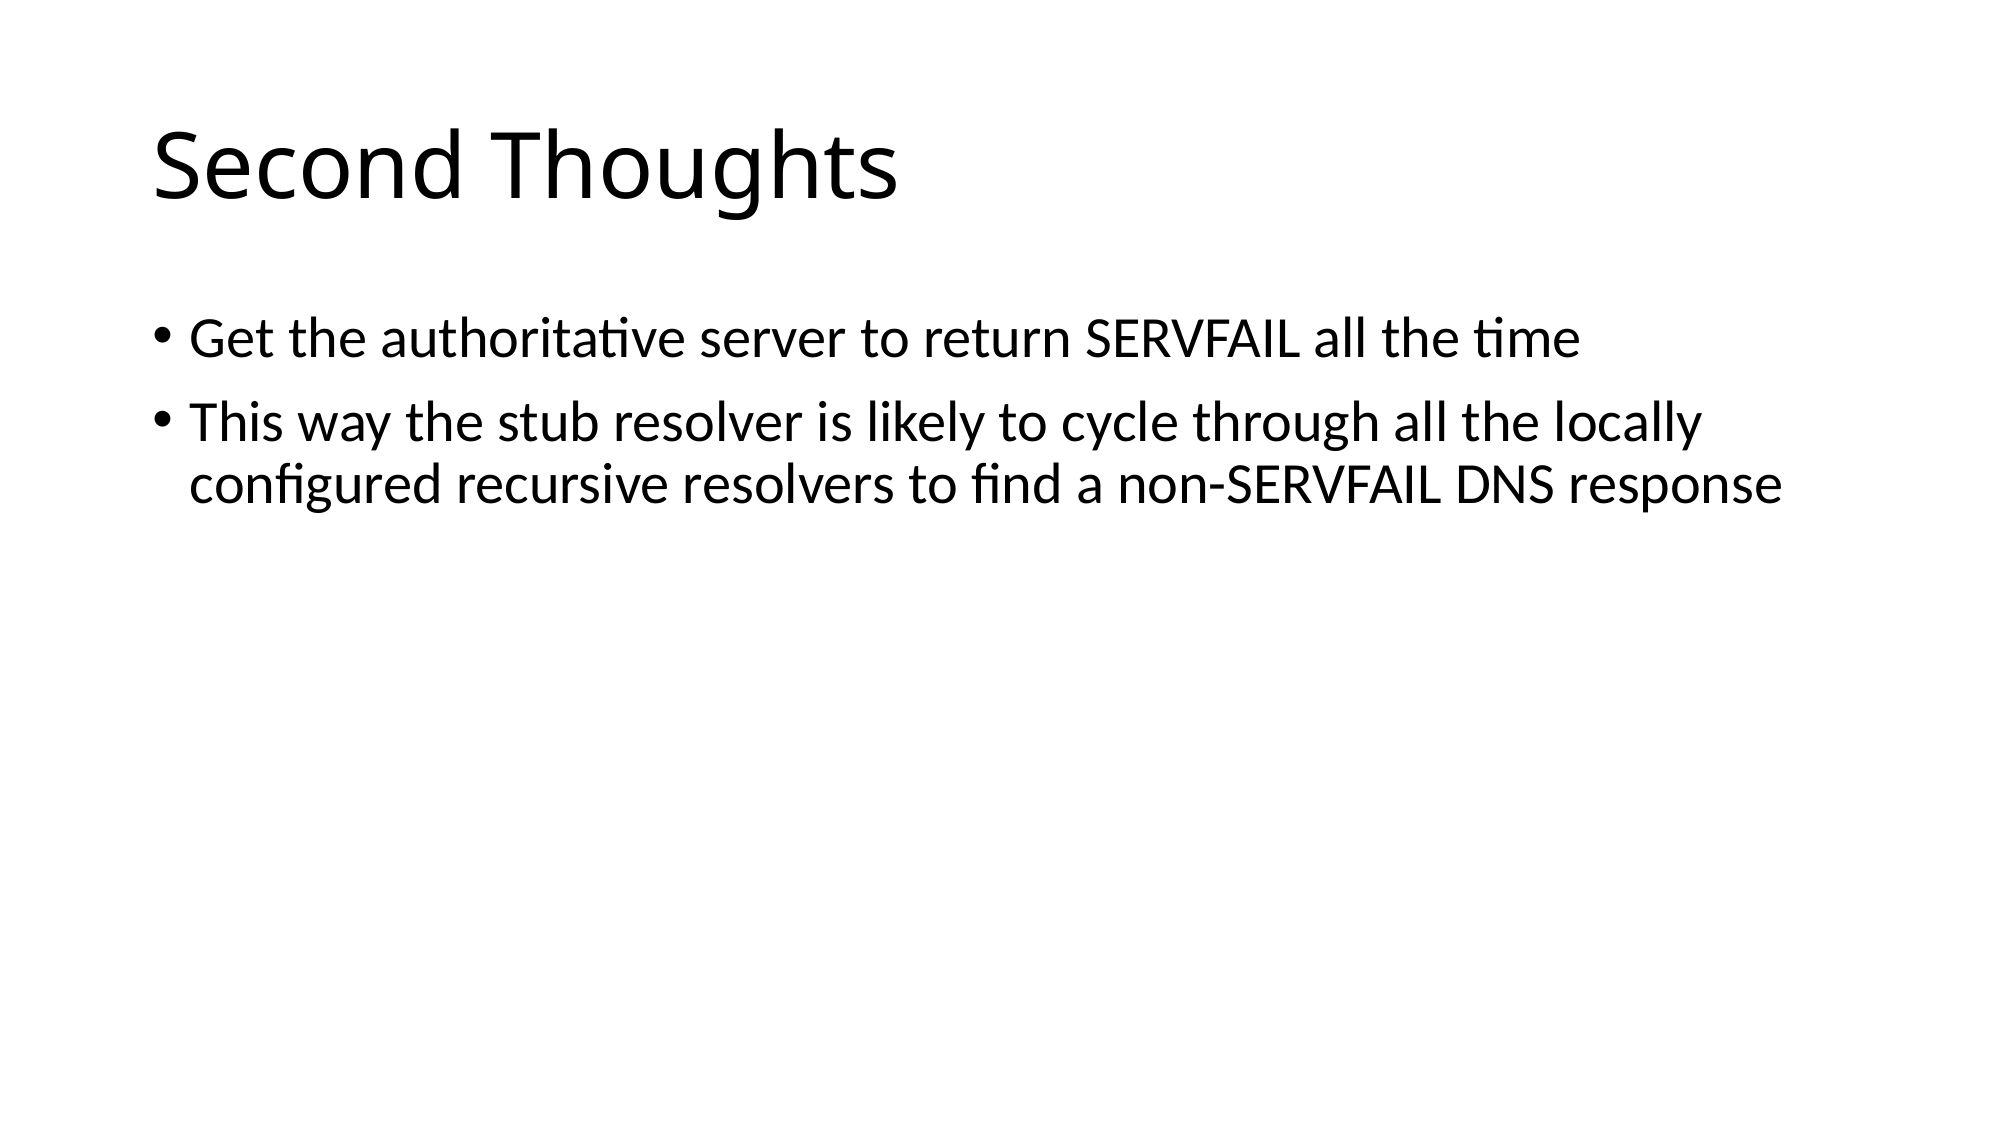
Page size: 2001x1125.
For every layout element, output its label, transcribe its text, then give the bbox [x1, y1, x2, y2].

title Second Thoughts [137, 59, 1863, 278]
list Get the authoritative server to return SERVFAIL all the time This way the stub resolver is likely to cycle through all the locally configured recursive resolvers to find a non-SERVFAIL DNS response [137, 299, 1863, 1014]
